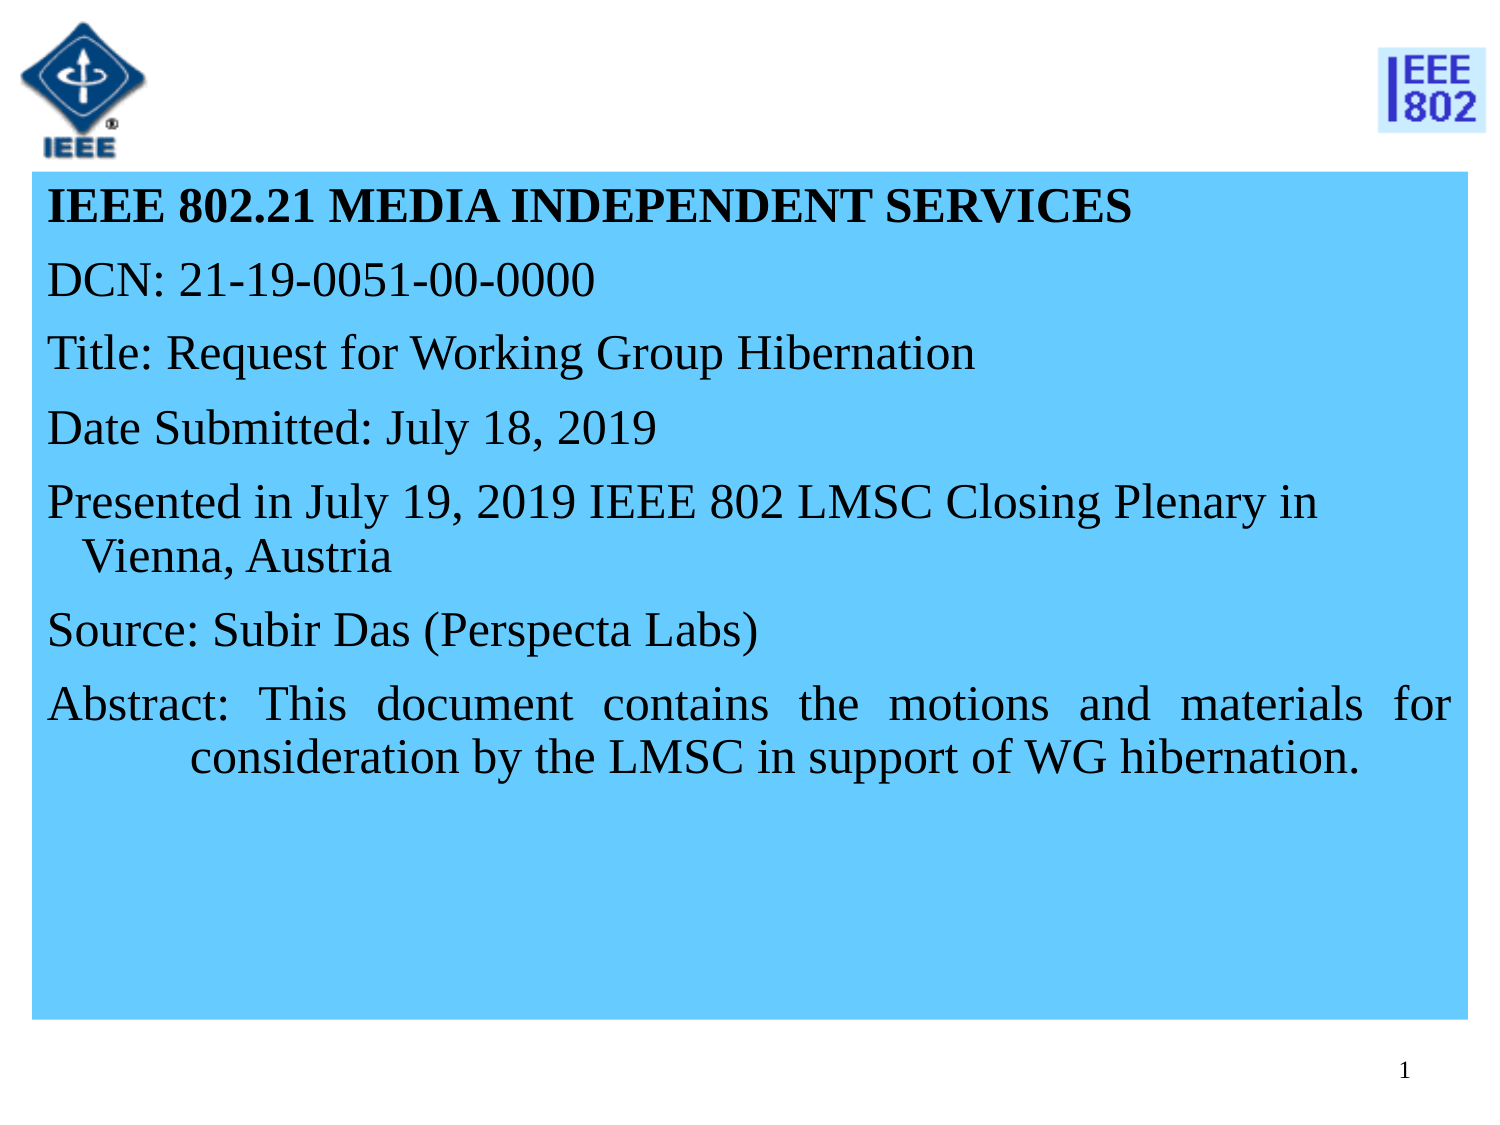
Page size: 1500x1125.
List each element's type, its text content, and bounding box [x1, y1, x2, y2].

slide_number 0 [1275, 1050, 1427, 1113]
picture [1362, 29, 1499, 158]
list IEEE 802.21 MEDIA INDEPENDENT SERVICES DCN: 21-19-0051-00-0000 Title: Request for Working Group Hibernation Date Submitted: July 18, 2019 Presented in July 19, 2019 IEEE 802 LMSC Closing Plenary in Vienna, Austria Source: Subir Das (Perspecta Labs) Abstract: This document contains the motions and materials for consideration by the LMSC in support of WG hibernation. [32, 171, 1468, 1020]
picture [15, 20, 152, 162]
